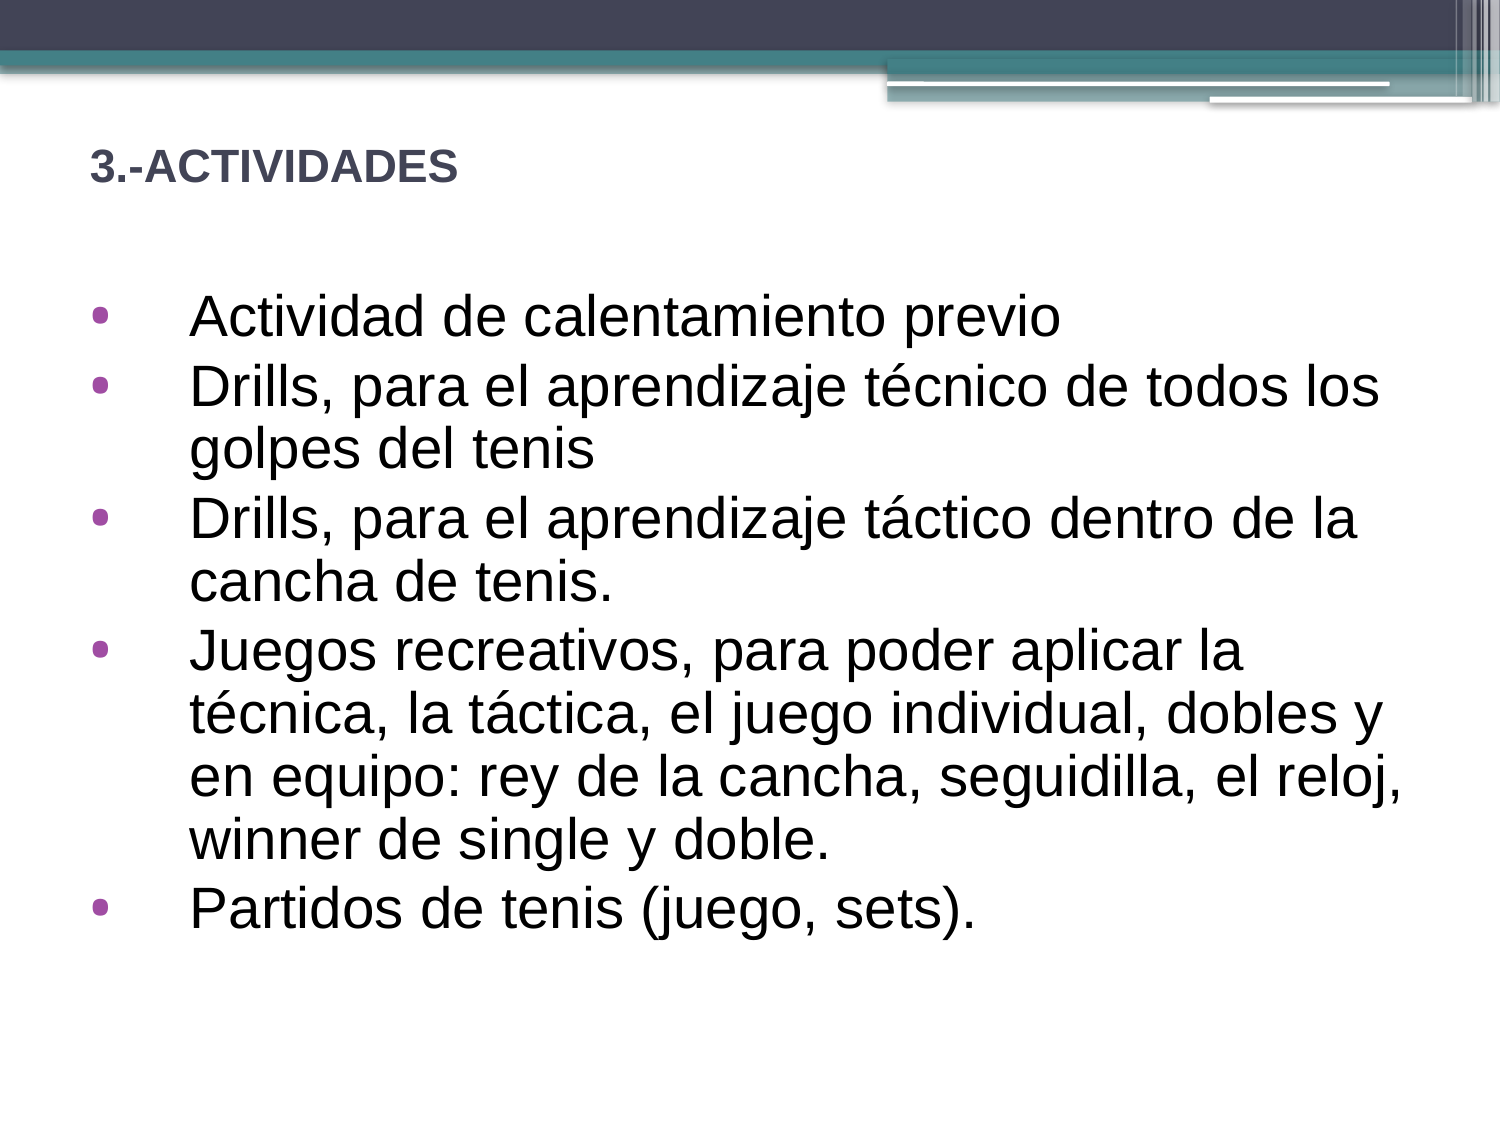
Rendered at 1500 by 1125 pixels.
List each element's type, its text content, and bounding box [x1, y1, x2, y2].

title 3.-ACTIVIDADES [75, 127, 1425, 256]
list Actividad de calentamiento previo Drills, para el aprendizaje técnico de todos los golpes del tenis Drills, para el aprendizaje táctico dentro de la cancha de tenis. Juegos recreativos, para poder aplicar la técnica, la táctica, el juego individual, dobles y en equipo: rey de la cancha, seguidilla, el reloj, winner de single y doble. Partidos de tenis (juego, sets). [75, 279, 1425, 1125]
